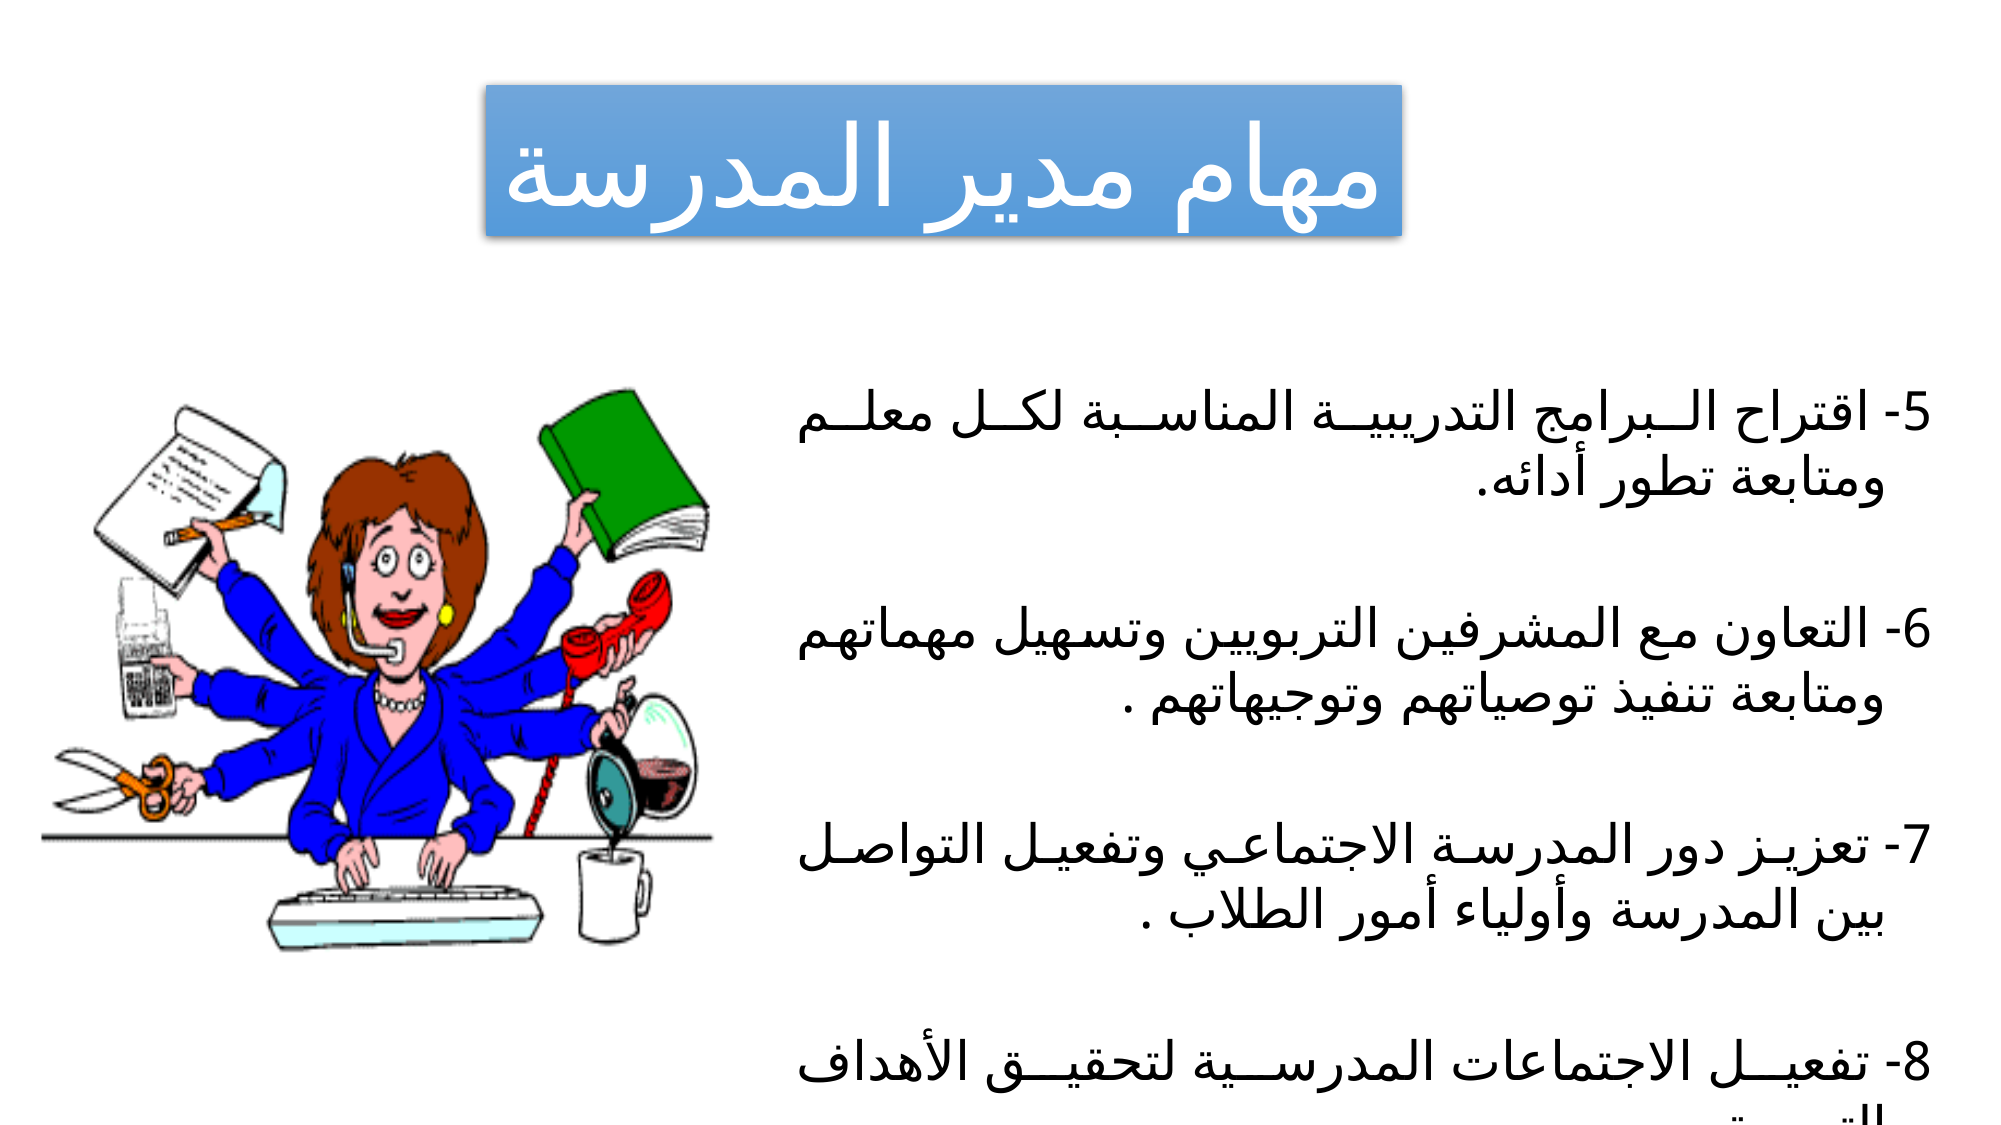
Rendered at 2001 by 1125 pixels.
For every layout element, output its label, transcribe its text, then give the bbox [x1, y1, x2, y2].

picture [29, 368, 721, 967]
text_box مهام مدير المدرسة [486, 85, 1402, 236]
text_box 5- اقتراح البرامج التدريبية المناسبة لكل معلم ومتابعة تطور أدائه. 6- التعاون مع المشرفين التربويين وتسهيل مهماتهم ومتابعة تنفيذ توصياتهم وتوجيهاتهم . 7- تعزيز دور المدرسة الاجتماعي وتفعيل التواصل بين المدرسة وأولياء أمور الطلاب . 8- تفعيل الاجتماعات المدرسية لتحقيق الأهداف التربوية. [781, 368, 1948, 1061]
